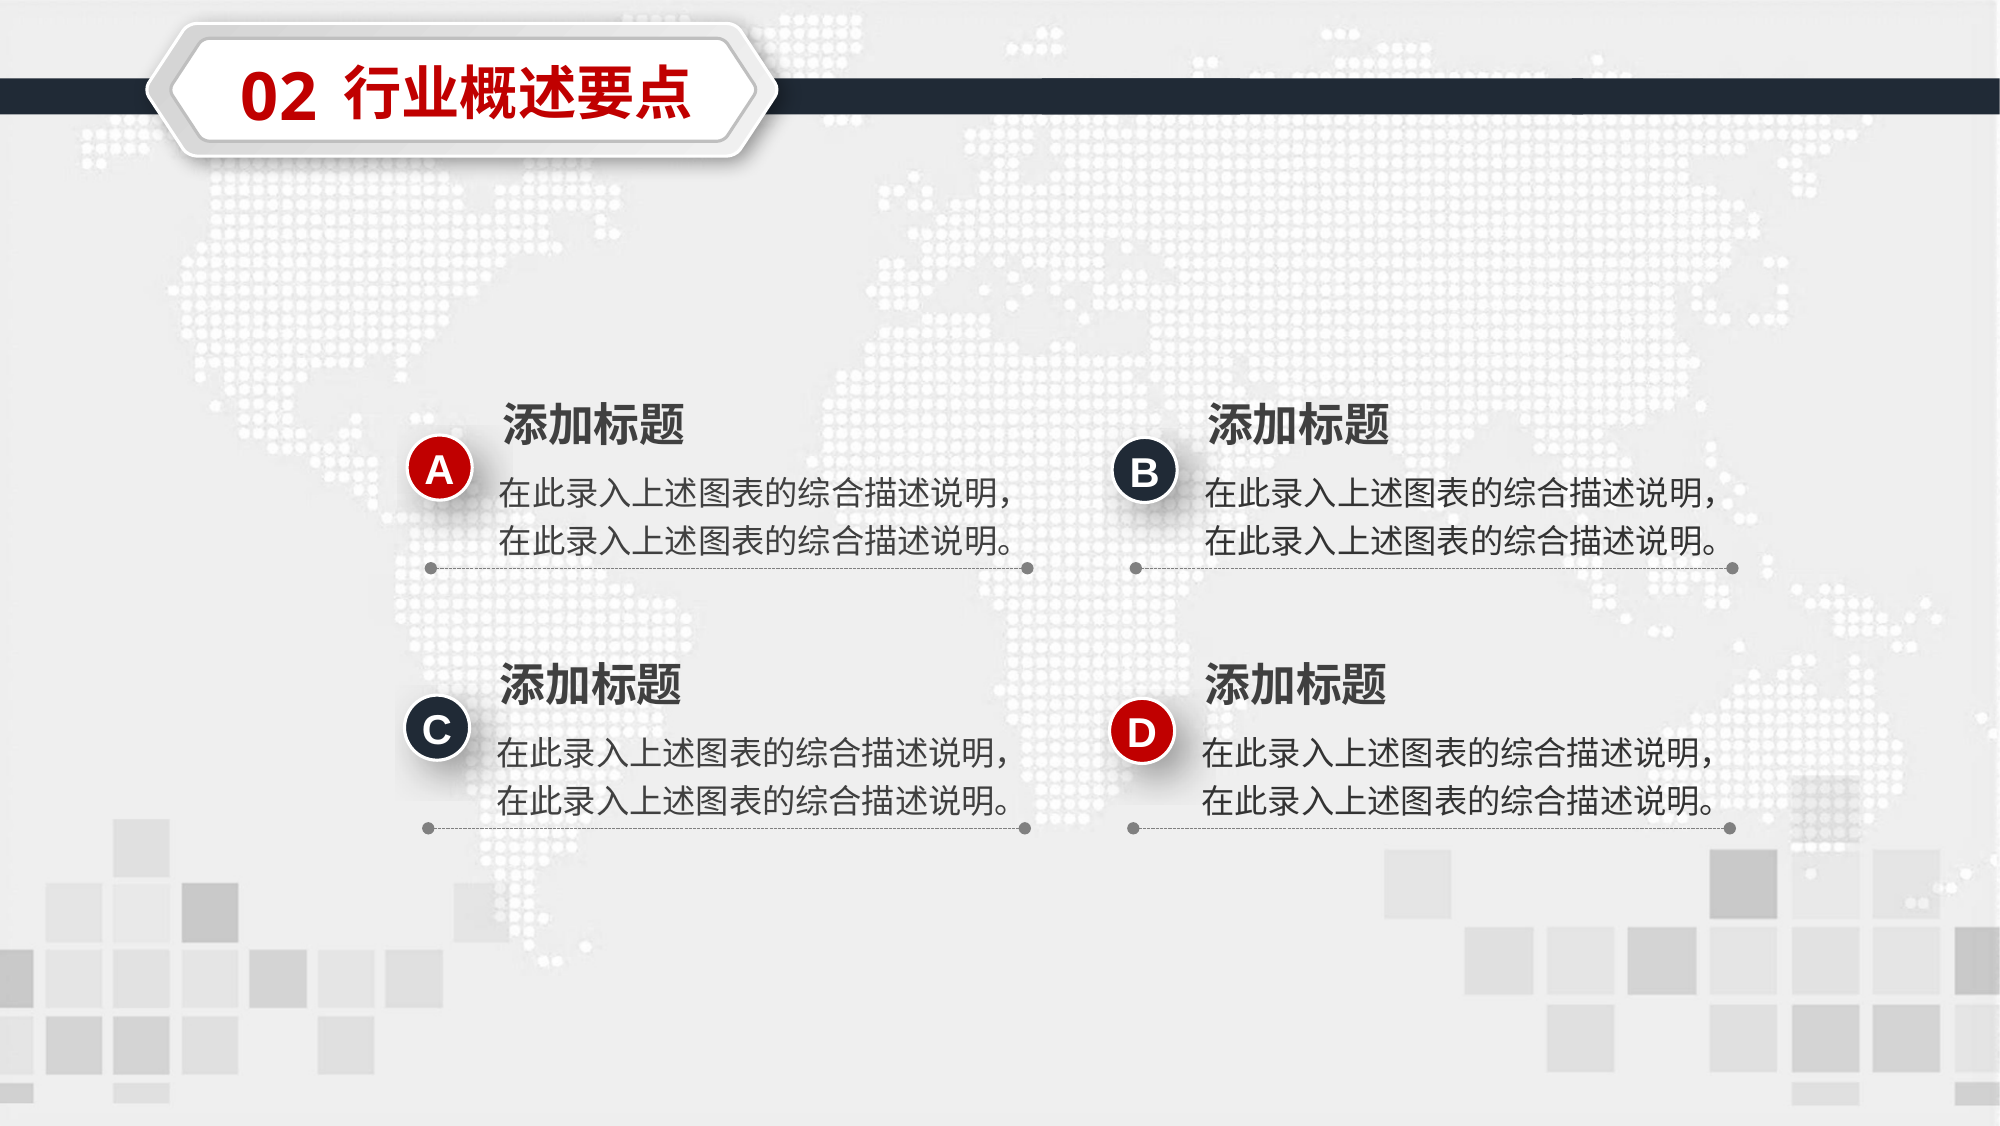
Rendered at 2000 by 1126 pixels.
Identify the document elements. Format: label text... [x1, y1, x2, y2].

picture [0, 0, 2000, 78]
text_box 添加标题 [1189, 648, 1403, 716]
text_box [1571, 78, 2000, 115]
text_box [0, 78, 145, 115]
text_box C [319, 695, 555, 761]
text_box 在此录入上述图表的综合描述说明，在此录入上述图表的综合描述说明。 [481, 716, 1025, 828]
text_box A [322, 435, 557, 500]
text_box 添加标题 [1192, 388, 1406, 456]
text_box B [1027, 438, 1262, 504]
picture [0, 115, 2000, 1126]
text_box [146, 23, 777, 157]
text_box D [1024, 698, 1260, 764]
text_box 行业概述要点 [328, 49, 1493, 180]
text_box 在此录入上述图表的综合描述说明，在此录入上述图表的综合描述说明。 [484, 456, 1028, 568]
text_box 添加标题 [487, 388, 701, 456]
text_box 在此录入上述图表的综合描述说明，在此录入上述图表的综合描述说明。 [1186, 716, 1730, 828]
text_box 添加标题 [484, 648, 698, 716]
text_box [1493, 78, 1571, 115]
text_box 在此录入上述图表的综合描述说明，在此录入上述图表的综合描述说明。 [1189, 456, 1733, 568]
